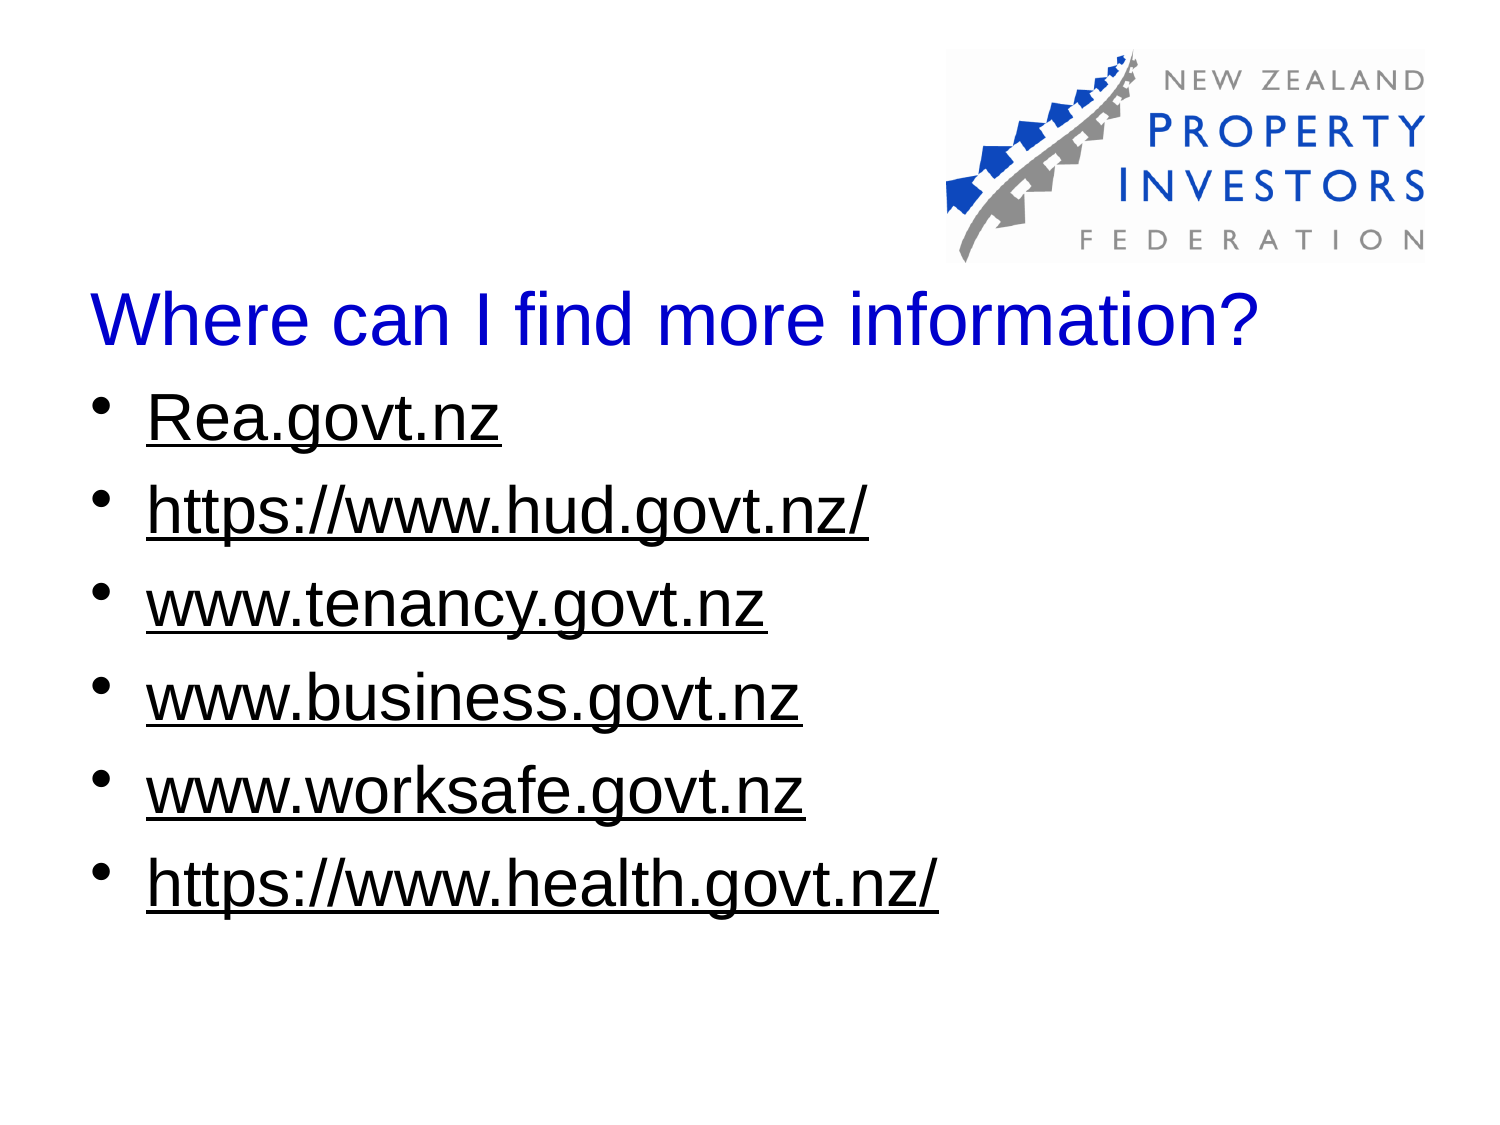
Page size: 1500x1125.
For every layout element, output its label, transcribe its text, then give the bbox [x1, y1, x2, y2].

picture [945, 49, 1425, 263]
list Where can I find more information? Rea.govt.nz https://www.hud.govt.nz/ www.tenancy.govt.nz www.business.govt.nz www.worksafe.govt.nz https://www.health.govt.nz/ [74, 262, 1426, 1006]
